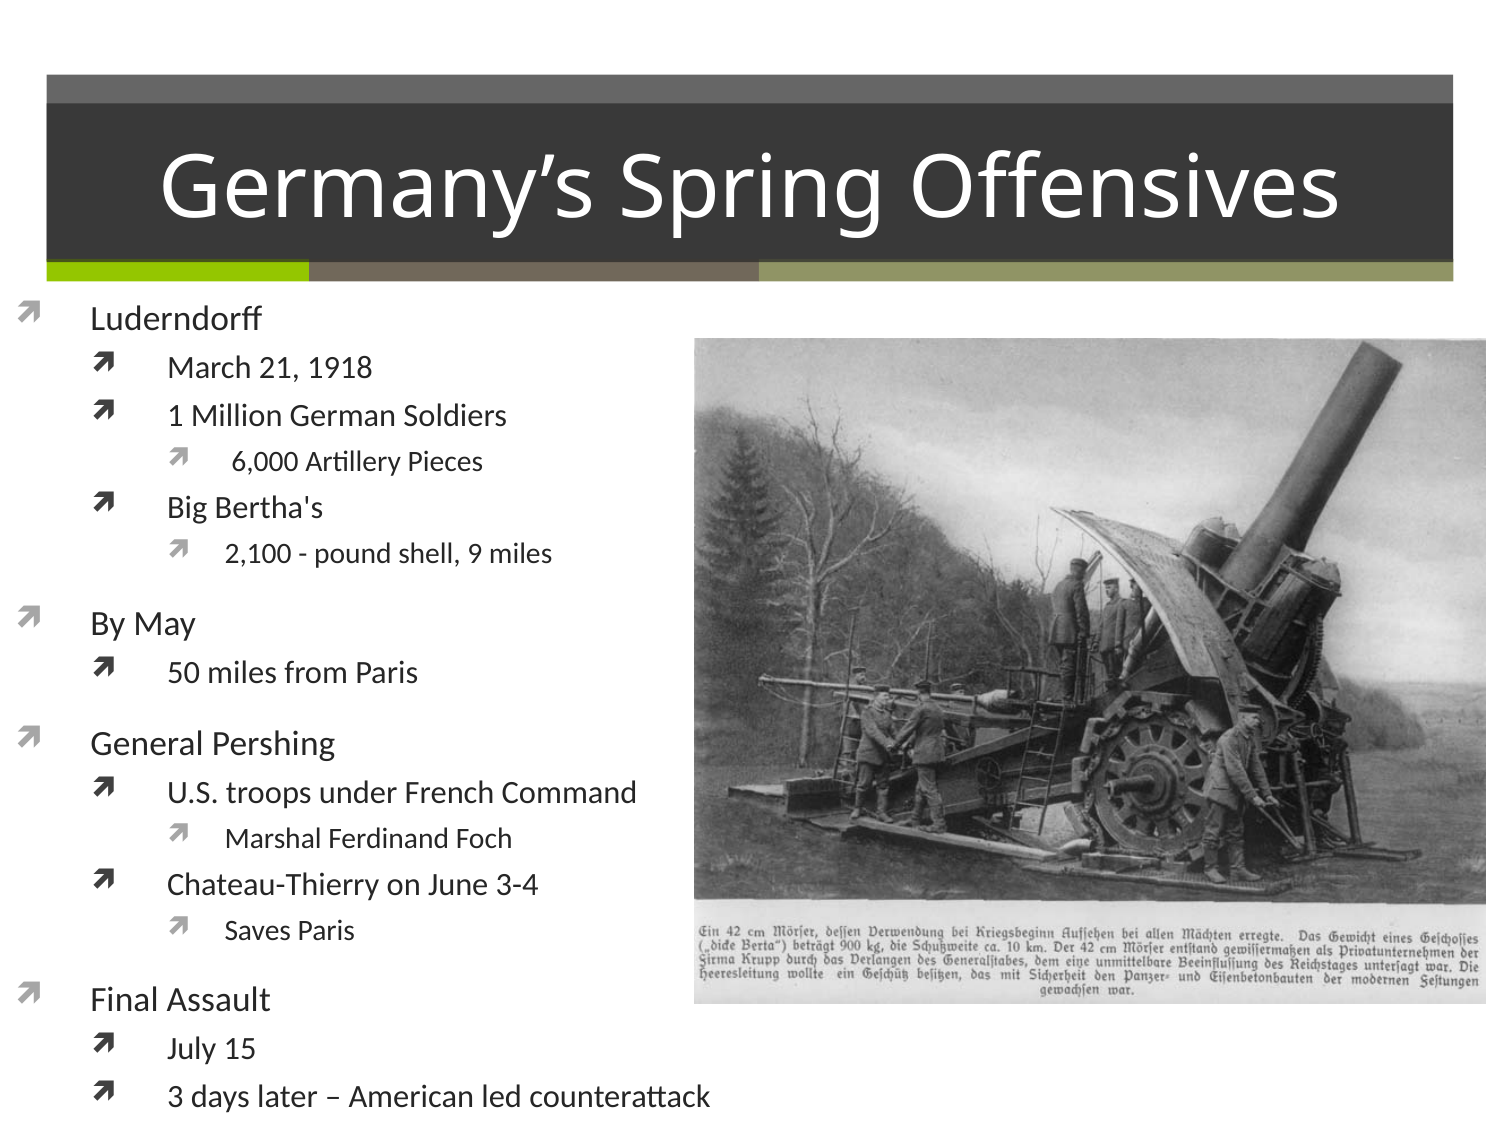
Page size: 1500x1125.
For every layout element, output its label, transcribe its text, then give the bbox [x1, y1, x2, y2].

picture [693, 337, 1486, 1005]
list Luderndorff March 21, 1918 1 Million German Soldiers 6,000 Artillery Pieces Big Bertha's 2,100 - pound shell, 9 miles By May 50 miles from Paris General Pershing U.S. troops under French Command Marshal Ferdinand Foch Chateau-Thierry on June 3-4 Saves Paris Final Assault July 15 3 days later – American led counterattack [0, 287, 1500, 1125]
title Germany’s Spring Offensives [46, 103, 1454, 263]
